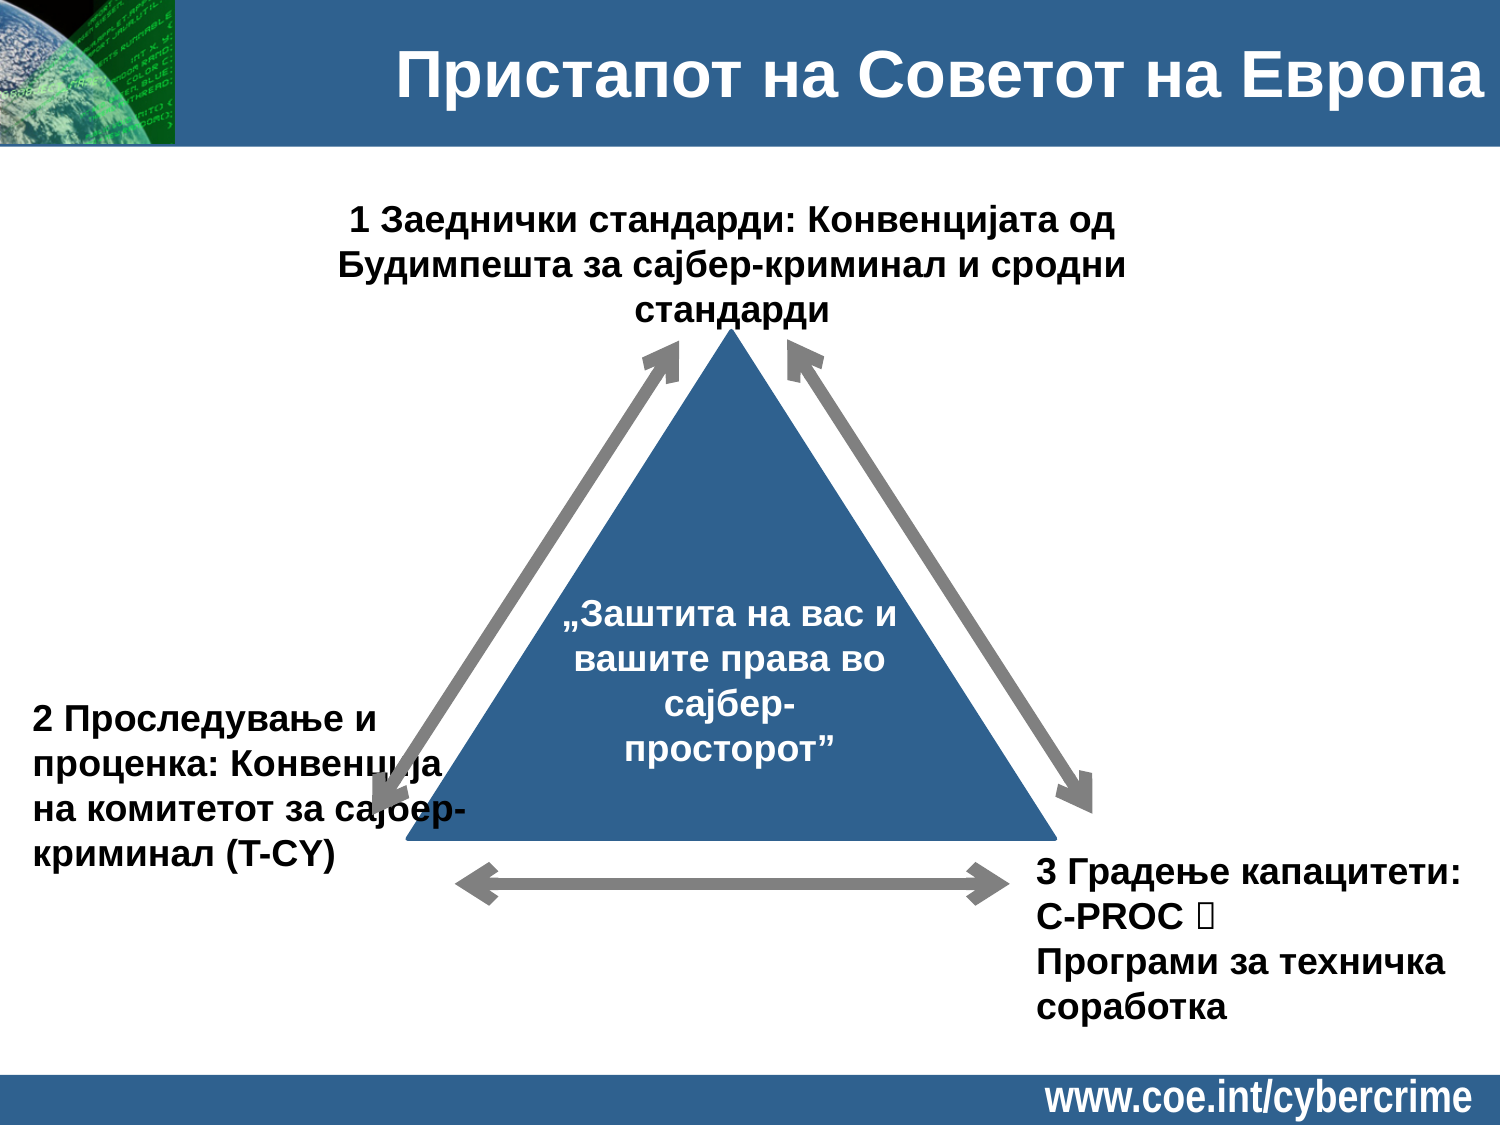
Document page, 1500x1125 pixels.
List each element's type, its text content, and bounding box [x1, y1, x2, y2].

text_box [0, 1073, 1030, 1125]
text_box [684, 338, 781, 581]
text_box www.coe.int/cybercrime [1030, 1059, 1500, 1125]
text_box 2 Проследување и проценка: Конвенција на комитетот за сајбер-криминал (T-CY) [17, 686, 509, 882]
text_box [371, 340, 680, 816]
text_box 1 Заеднички стандарди: Конвенцијата од Будимпешта за сајбер-криминал и сродни стандарди [253, 187, 1211, 338]
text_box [786, 339, 1093, 815]
text_box Пристапот на Советот на Европа [177, 0, 1500, 149]
text_box 3 Градење капацитети: C-PROC  Програми за техничка соработка [1021, 839, 1500, 1035]
text_box [509, 777, 1058, 841]
text_box „Заштита на вас и вашите права во сајбер-просторот” [684, 581, 781, 777]
picture [0, 0, 175, 144]
